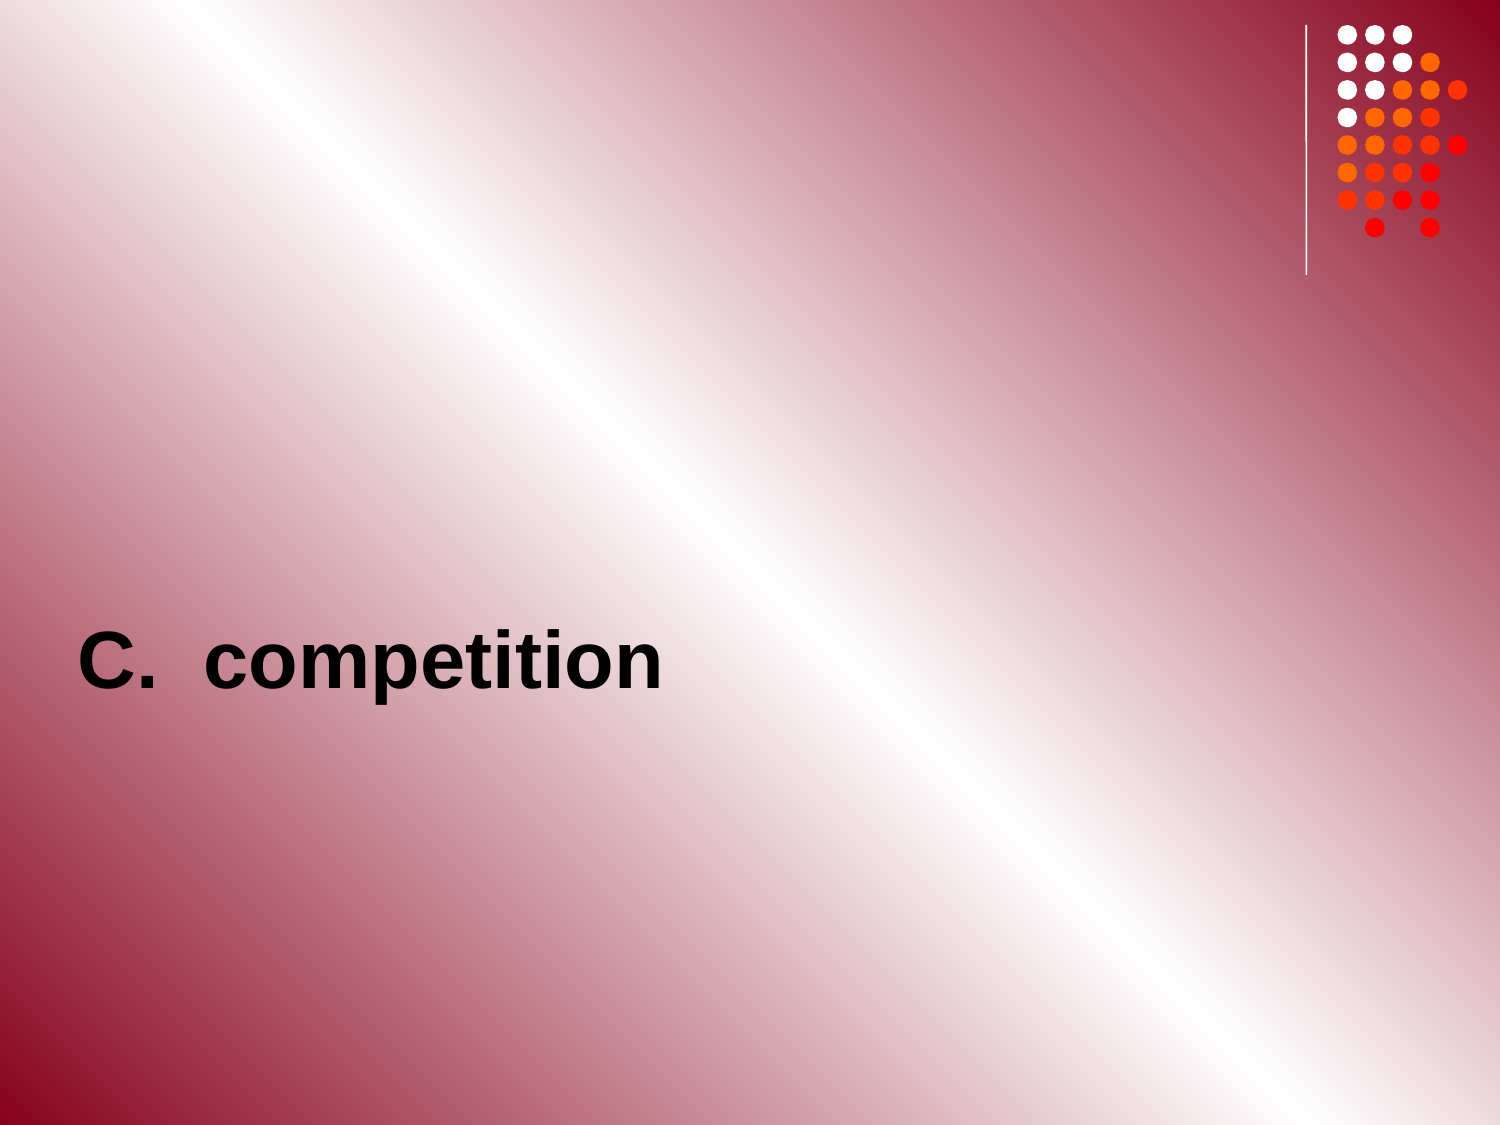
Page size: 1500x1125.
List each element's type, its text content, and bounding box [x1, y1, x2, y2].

title C. competition [62, 500, 1300, 713]
